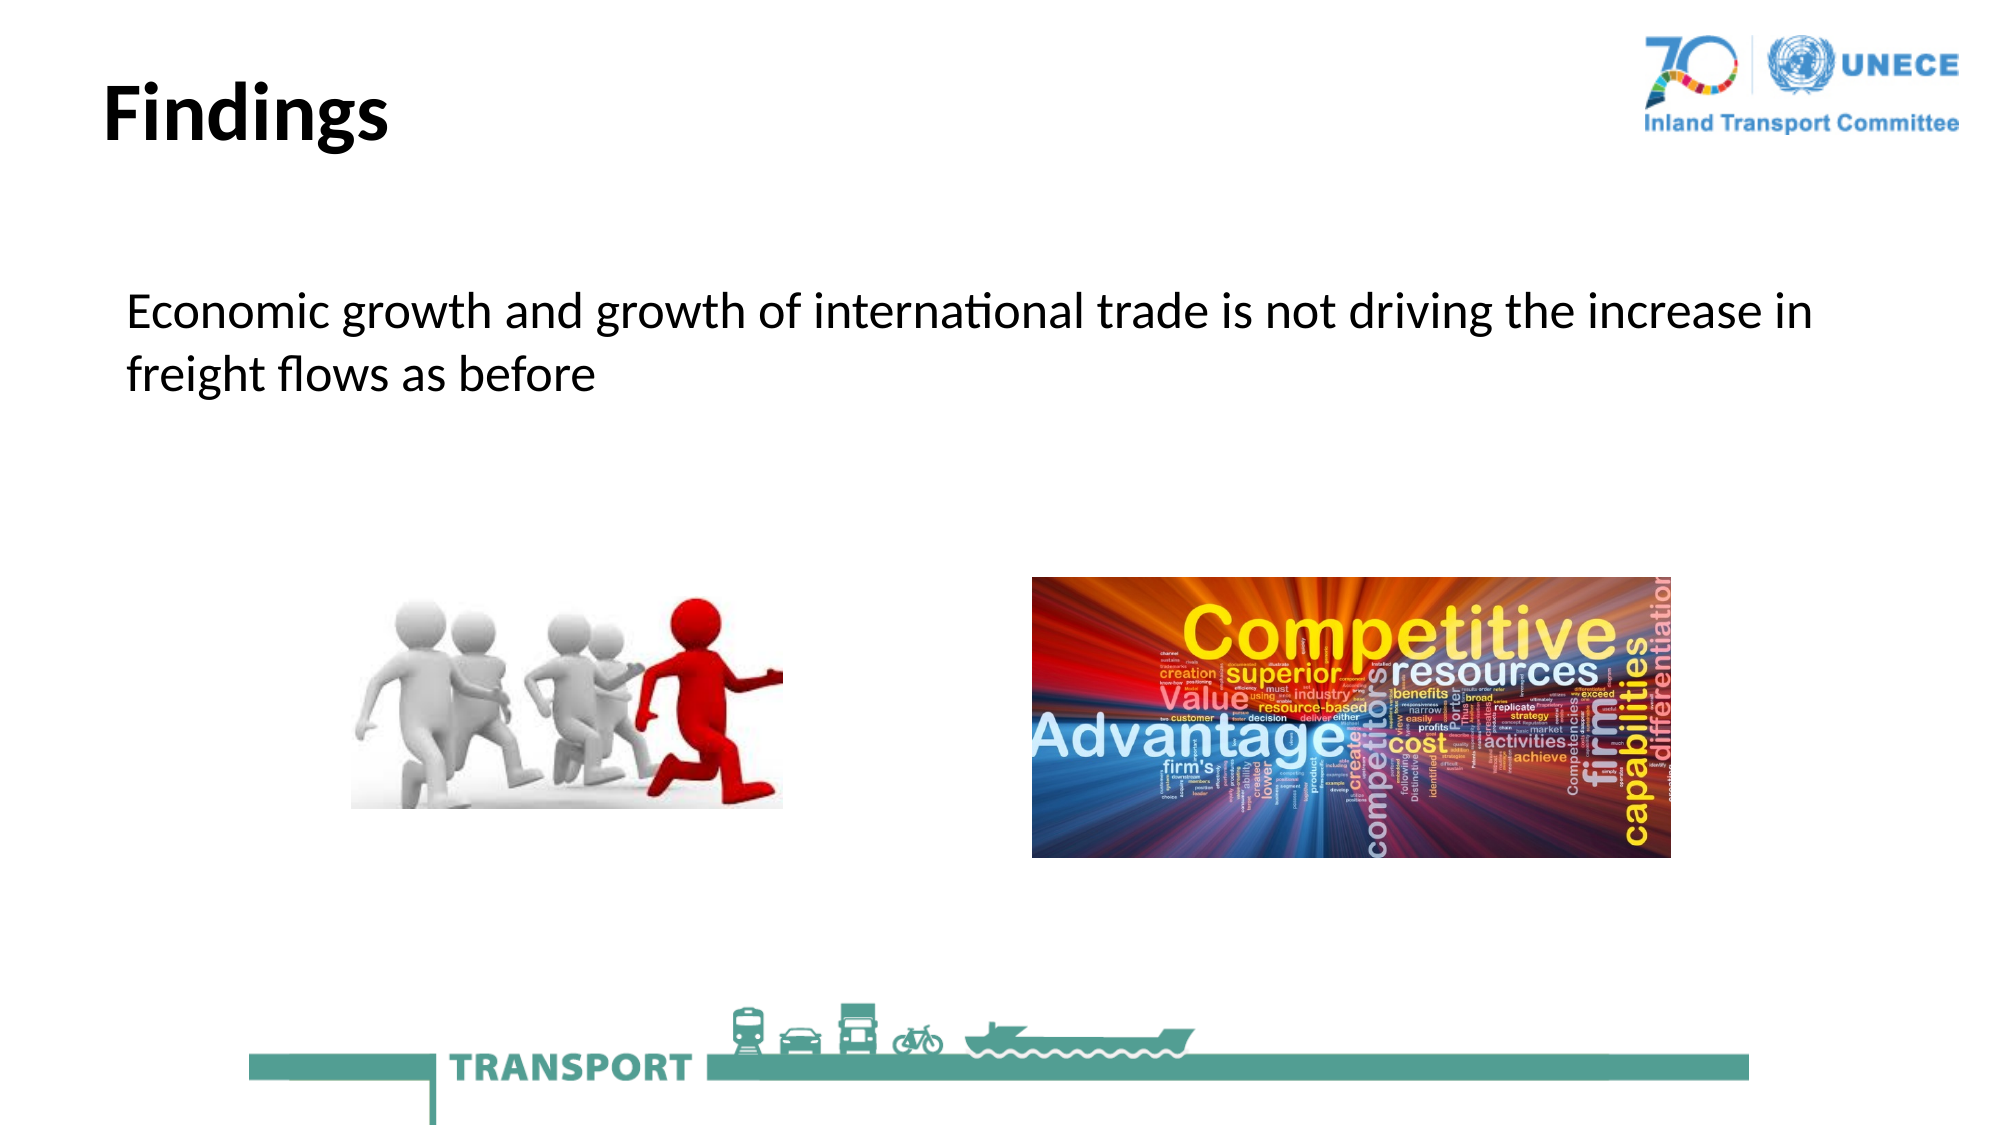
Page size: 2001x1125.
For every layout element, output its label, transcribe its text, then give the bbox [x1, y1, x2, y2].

picture [1645, 35, 1959, 135]
text_box Findings [88, 50, 1319, 225]
picture [1032, 577, 1671, 858]
text_box Economic growth and growth of international trade is not driving the increase in freight flows as before [111, 269, 1842, 562]
picture [351, 596, 783, 809]
picture [249, 987, 1749, 1125]
